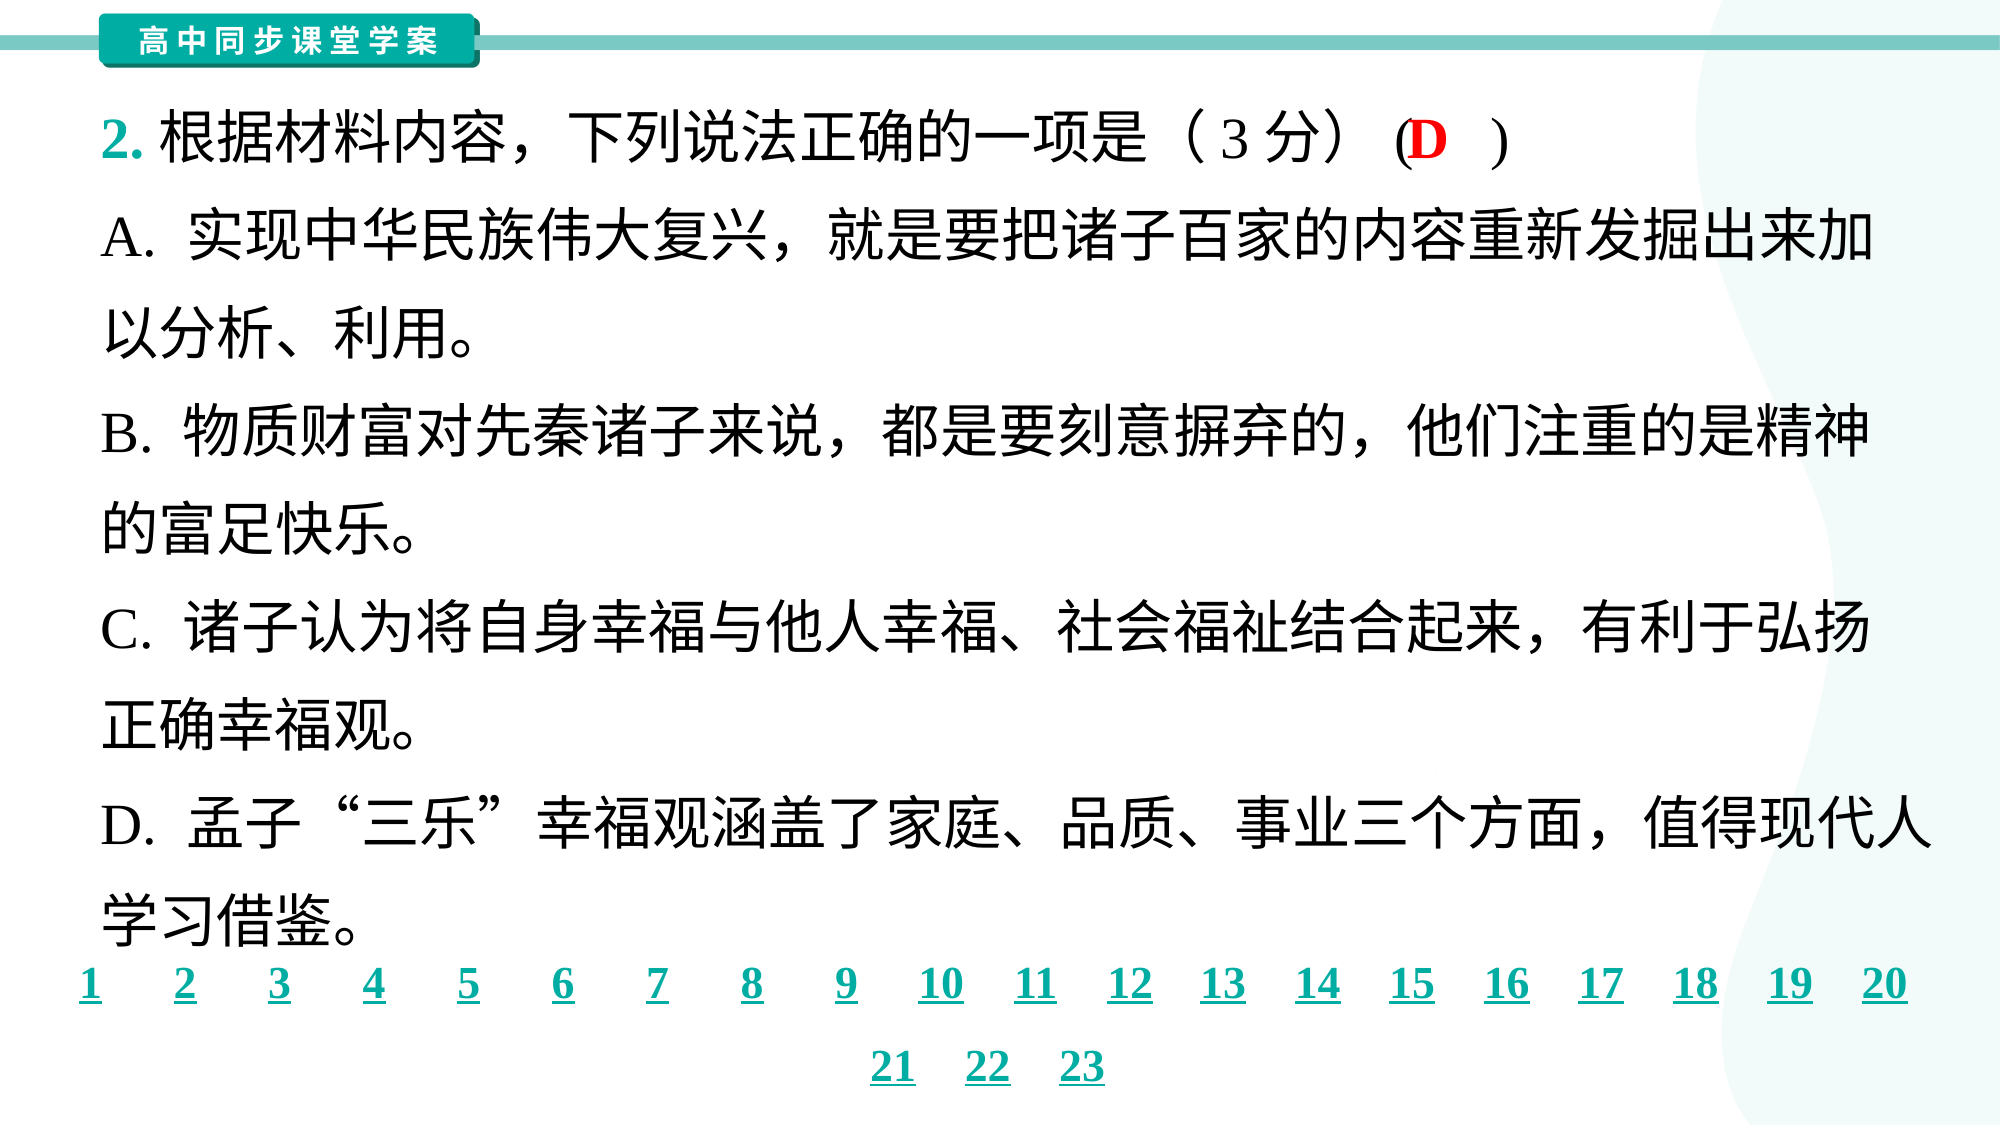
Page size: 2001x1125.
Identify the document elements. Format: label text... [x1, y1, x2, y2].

text_box 2.根据材料内容，下列说法正确的一项是（3分）( ) [1471, 76, 1899, 170]
text_box D [1385, 76, 1471, 170]
picture [0, 0, 2000, 1125]
text_box A. 实现中华民族伟大复兴，就是要把诸子百家的内容重新发掘出来加 以分析、利用。 B. 物质财富对先秦诸子来说，都是要刻意摒弃的，他们注重的是精神 的富足快乐。 C. 诸子认为将自身幸福与他人幸福、社会福祉结合起来，有利于弘扬 正确幸福观。 D. 孟子“三乐”幸福观涵盖了家庭、品质、事业三个方面，值得现代人 学习借鉴。 [100, 170, 1899, 954]
text_box 2.根据材料内容，下列说法正确的一项是（3分）( ) [100, 76, 1385, 170]
